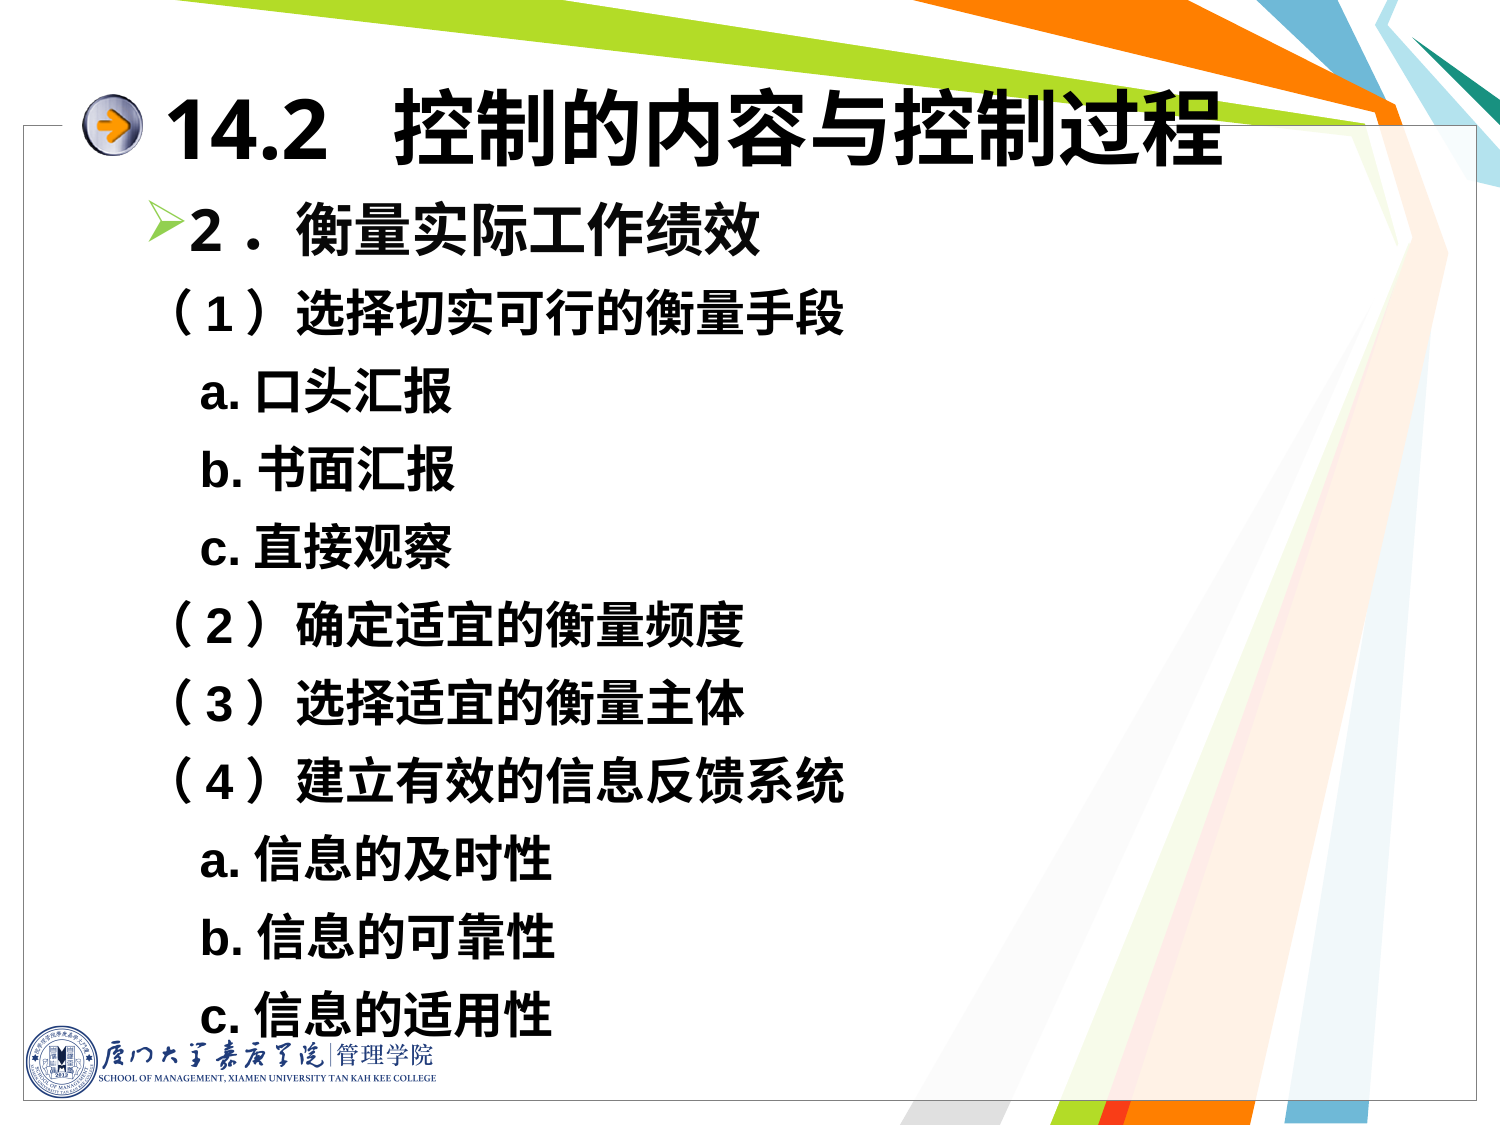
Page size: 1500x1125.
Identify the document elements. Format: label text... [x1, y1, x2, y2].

title 14.2 控制的内容与控制过程 [148, 32, 1375, 220]
picture [24, 1024, 438, 1100]
text_box 2．衡量实际工作绩效 （1）选择切实可行的衡量手段 a.口头汇报 b.书面汇报 c.直接观察 （2）确定适宜的衡量频度 （3）选择适宜的衡量主体 （4）建立有效的信息反馈系统 a.信息的及时性 b.信息的可靠性 c.信息的适用性 [128, 186, 1376, 1051]
picture [82, 94, 143, 156]
